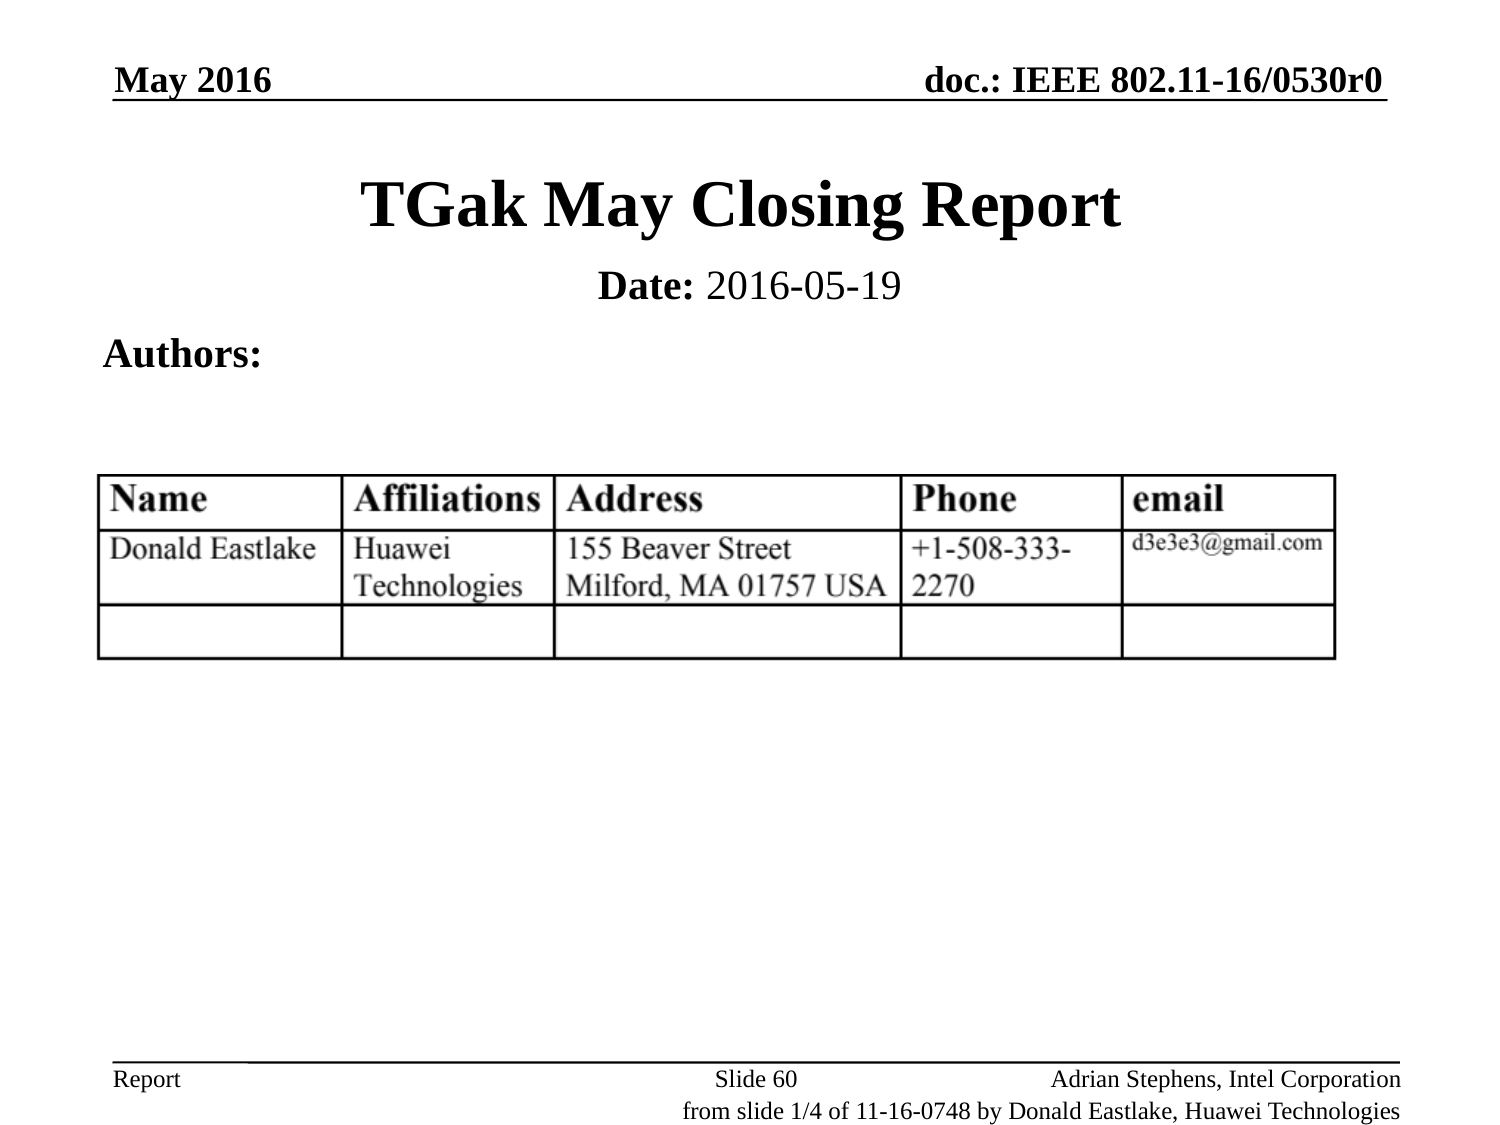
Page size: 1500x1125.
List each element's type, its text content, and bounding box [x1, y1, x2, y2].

slide_number Slide 60 [711, 1061, 801, 1087]
text_box Authors: [87, 318, 325, 381]
title TGak May Closing Report [112, 112, 1388, 249]
list Date: 2016-05-19 [112, 249, 1388, 313]
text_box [84, 473, 1362, 702]
footer Adrian Stephens, Intel Corporation [1047, 1061, 1402, 1087]
text_box from slide 1/4 of 11-16-0748 by Donald Eastlake, Huawei Technologies [343, 1087, 1417, 1125]
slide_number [114, 54, 374, 101]
